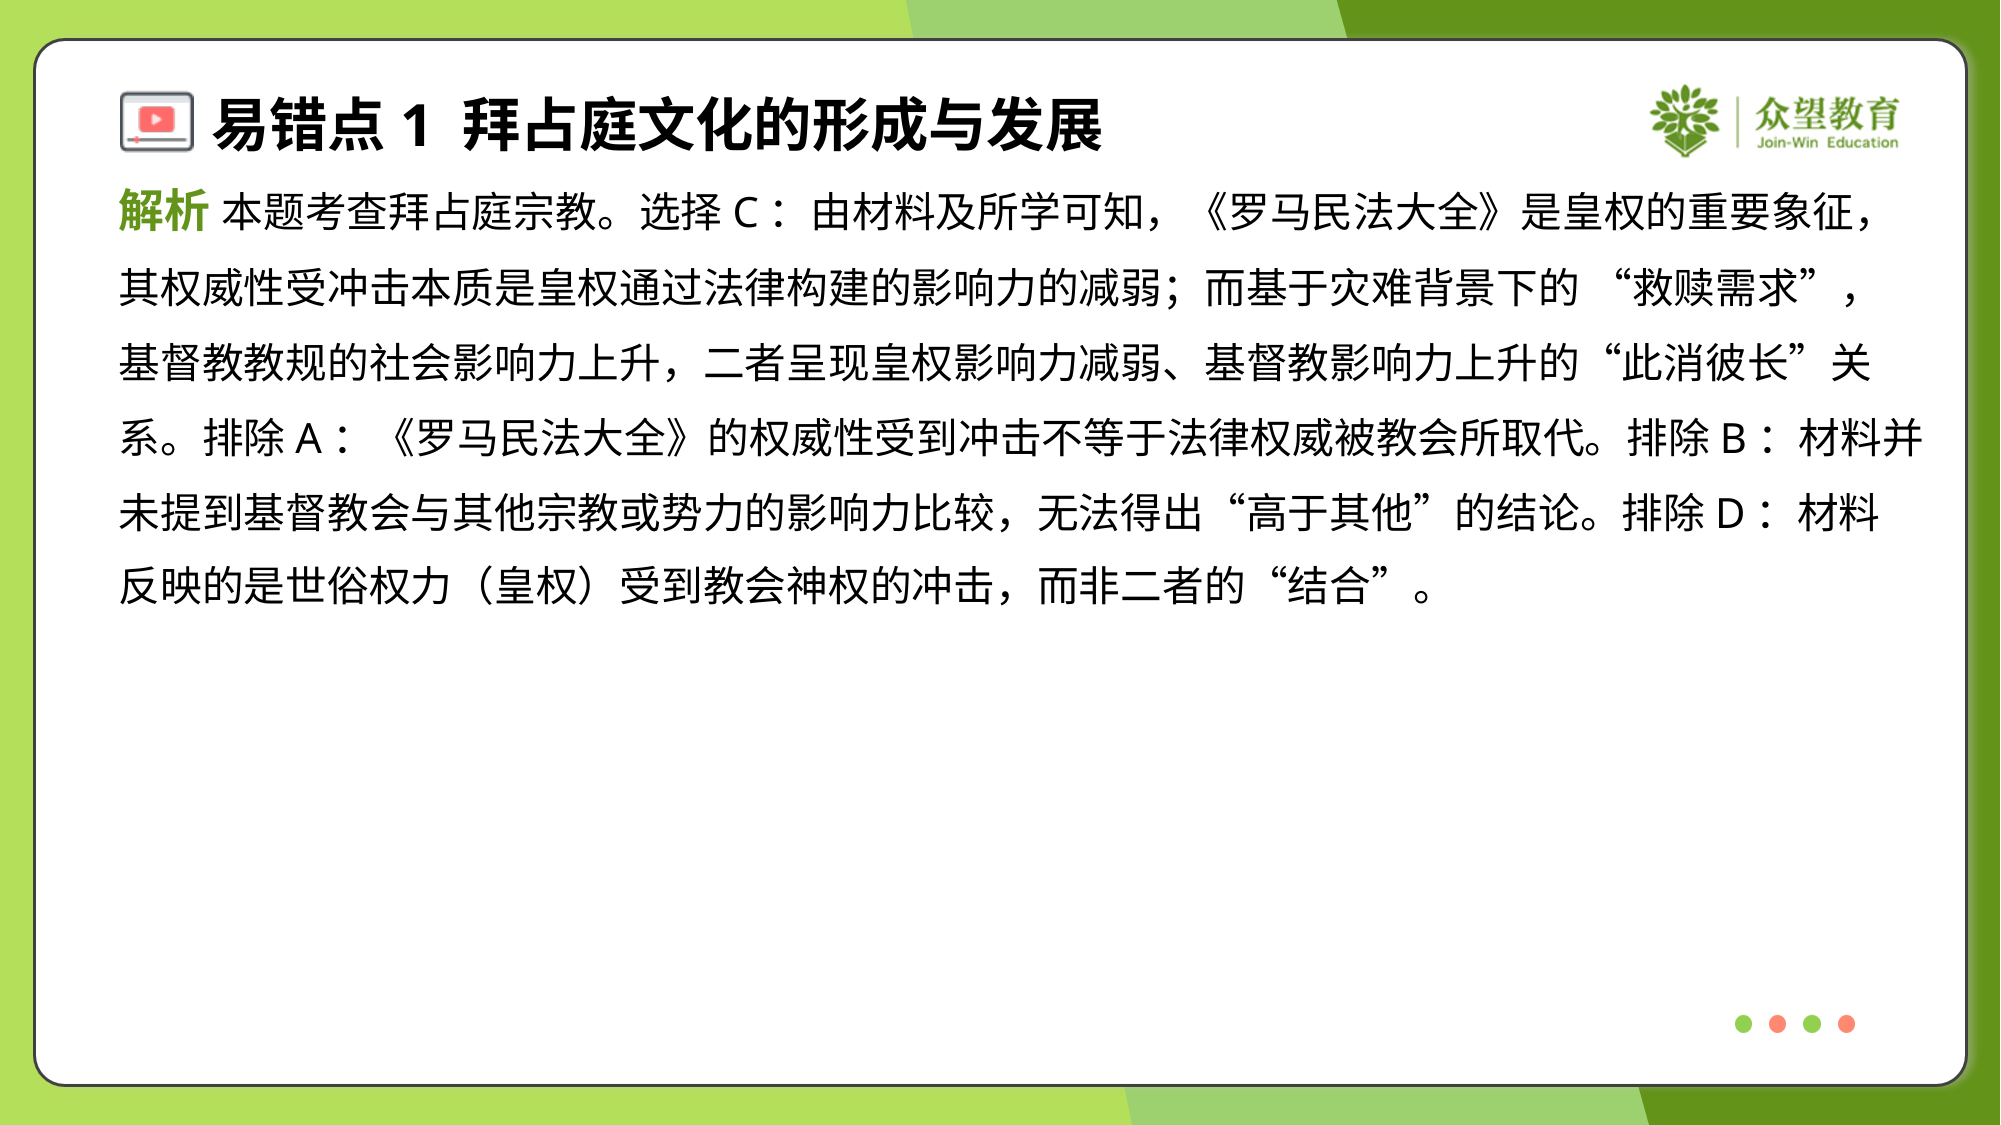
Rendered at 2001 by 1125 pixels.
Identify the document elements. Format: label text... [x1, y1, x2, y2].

picture [0, 0, 2000, 1125]
text_box 解析 本题考查拜占庭宗教。选择C：由材料及所学可知，《罗马民法大全》是皇权的重要象征， 其权威性受冲击本质是皇权通过法律构建的影响力的减弱；而基于灾难背景下的 “救赎需求”， 基督教教规的社会影响力上升，二者呈现皇权影响力减弱、基督教影响力上升的“此消彼长”关 系。排除A：《罗马民法大全》的权威性受到冲击不等于法律权威被教会所取代。排除B：材料并 未提到基督教会与其他宗教或势力的影响力比较，无法得出“高于其他”的结论。排除D：材料 反映的是世俗权力（皇权）受到教会神权的冲击，而非二者的“结合”。 [118, 159, 1883, 602]
